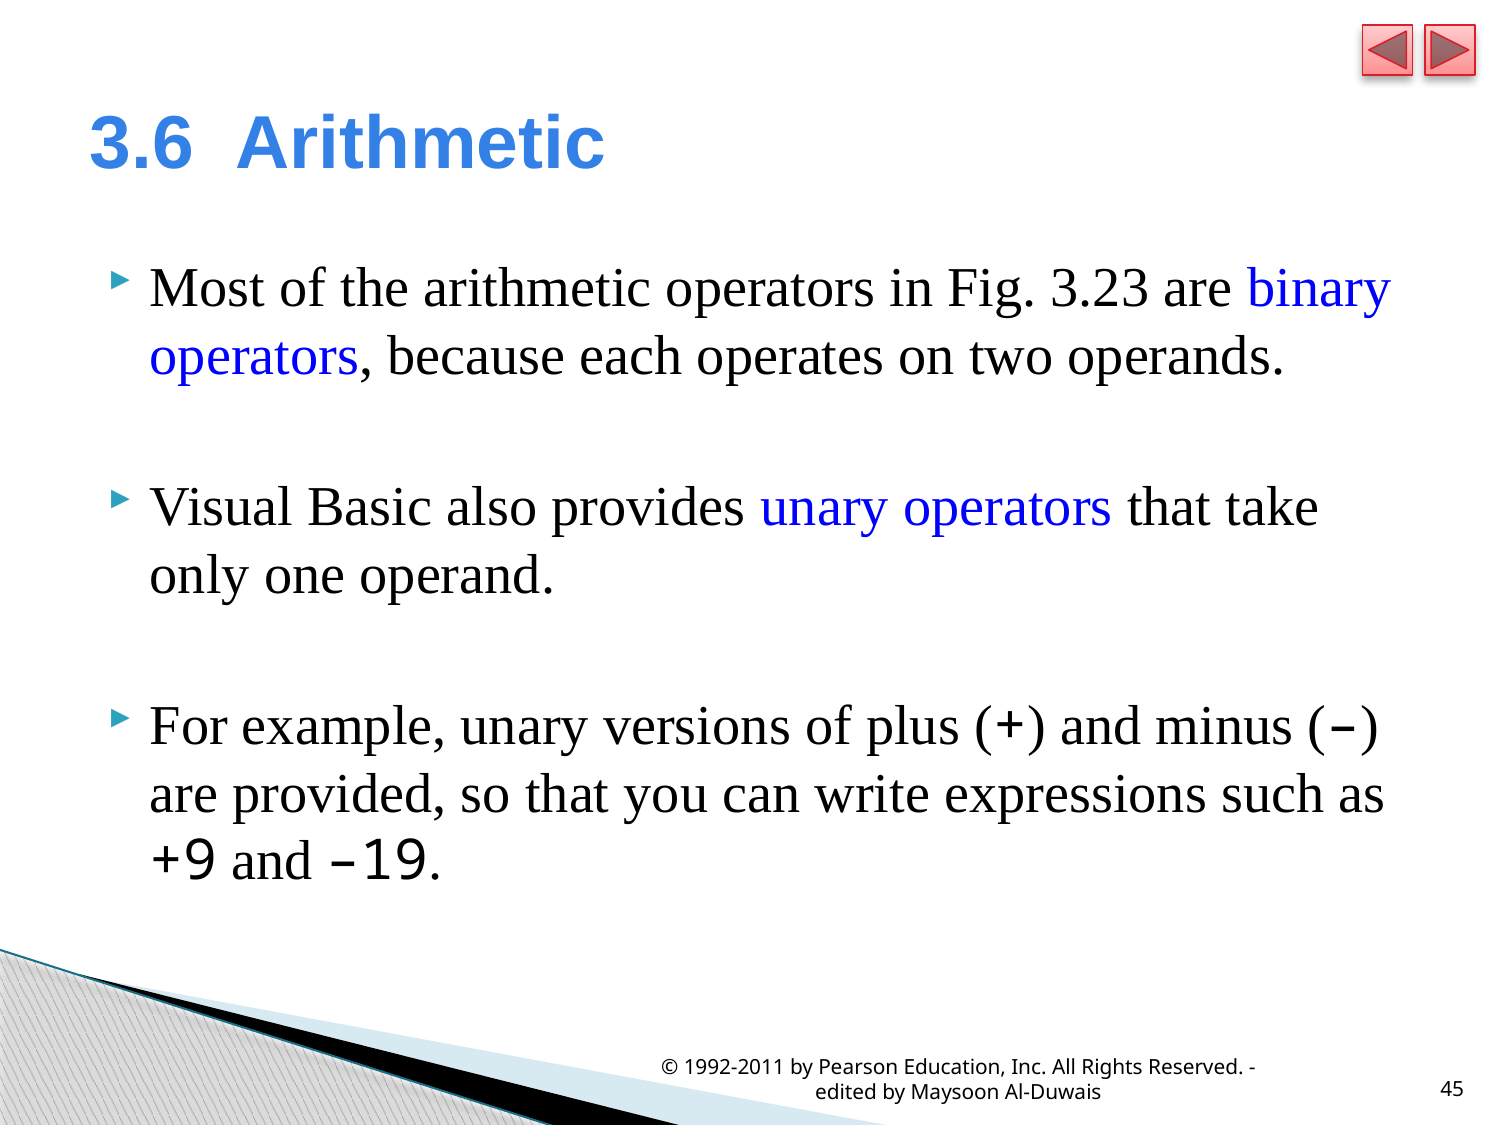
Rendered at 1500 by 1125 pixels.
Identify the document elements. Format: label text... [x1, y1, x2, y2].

title 3.6 Arithmetic [75, 45, 1425, 233]
footer © 1992-2011 by Pearson Education, Inc. All Rights Reserved. - edited by Maysoon Al-Duwais [612, 1051, 1305, 1112]
list Most of the arithmetic operators in Fig. 3.23 are binary operators, because each operates on two operands. Visual Basic also provides unary operators that take only one operand. For example, unary versions of plus (+) and minus (–) are provided, so that you can write expressions such as +9 and –19. [74, 242, 1426, 986]
slide_number 45 [1418, 1051, 1479, 1112]
